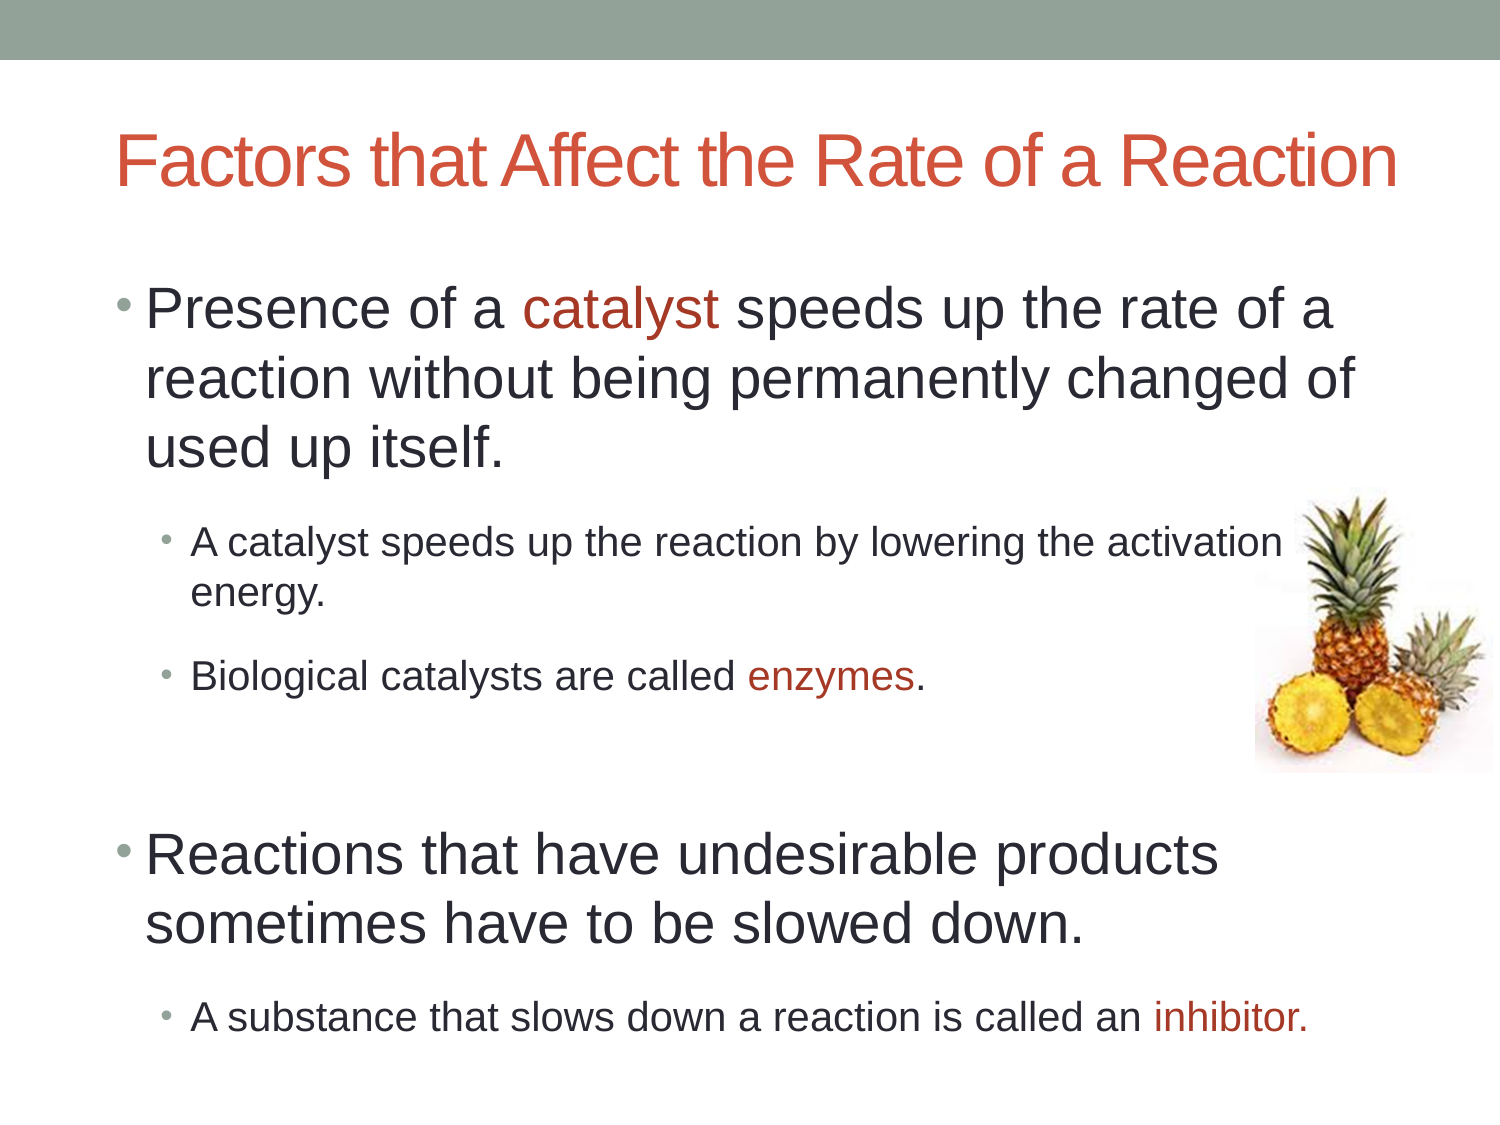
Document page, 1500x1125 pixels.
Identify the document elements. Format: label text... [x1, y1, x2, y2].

title Factors that Affect the Rate of a Reaction [99, 75, 1438, 238]
picture [1255, 487, 1493, 773]
list Presence of a catalyst speeds up the rate of a reaction without being permanently changed of used up itself. A catalyst speeds up the reaction by lowering the activation energy. Biological catalysts are called enzymes. Reactions that have undesirable products sometimes have to be slowed down. A substance that slows down a reaction is called an inhibitor. [100, 262, 1438, 1050]
